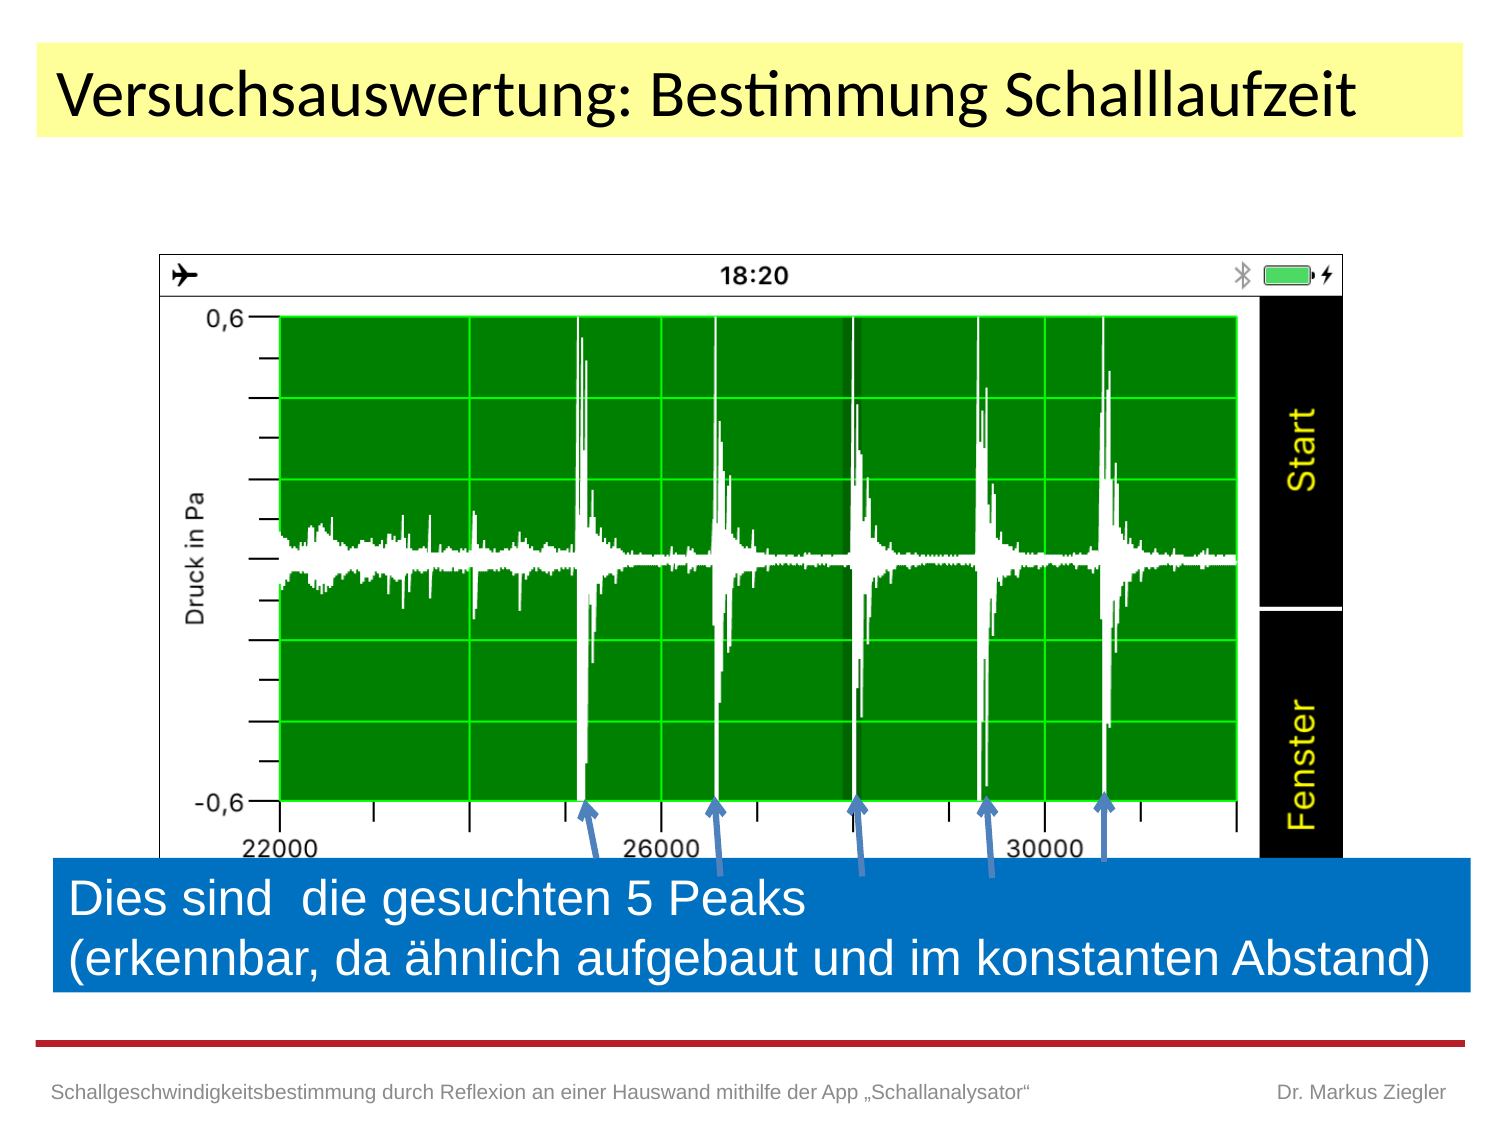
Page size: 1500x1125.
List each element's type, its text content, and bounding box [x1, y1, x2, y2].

text_box Dies sind die gesuchten 5 Peaks (erkennbar, da ähnlich aufgebaut und im konstanten Abstand) [53, 857, 1471, 993]
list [159, 254, 1343, 922]
title Versuchsauswertung: Bestimmung Schalllaufzeit [41, 42, 1459, 149]
footer Schallgeschwindigkeitsbestimmung durch Reflexion an einer Hauswand mithilfe der App „Schallanalysator“ Dr. Markus Ziegler [35, 1061, 1471, 1122]
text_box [714, 795, 721, 877]
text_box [985, 795, 993, 879]
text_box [855, 793, 863, 877]
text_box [584, 798, 597, 859]
